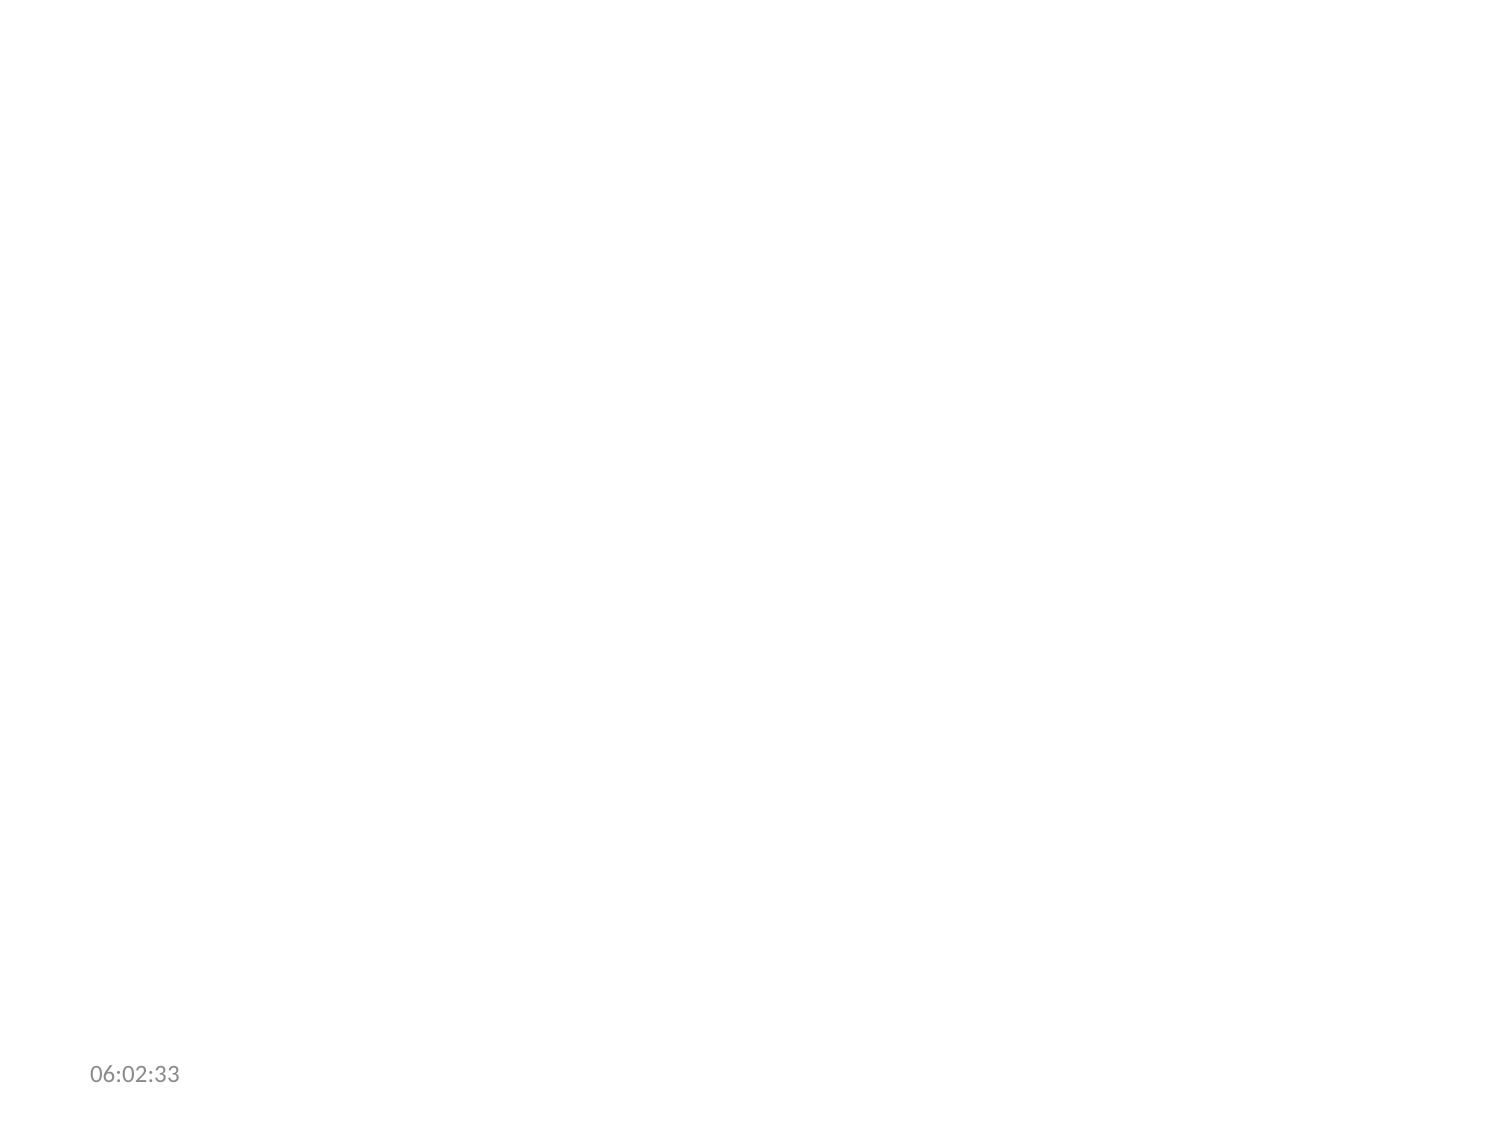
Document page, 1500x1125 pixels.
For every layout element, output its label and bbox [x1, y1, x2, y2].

slide_number [75, 1042, 425, 1103]
